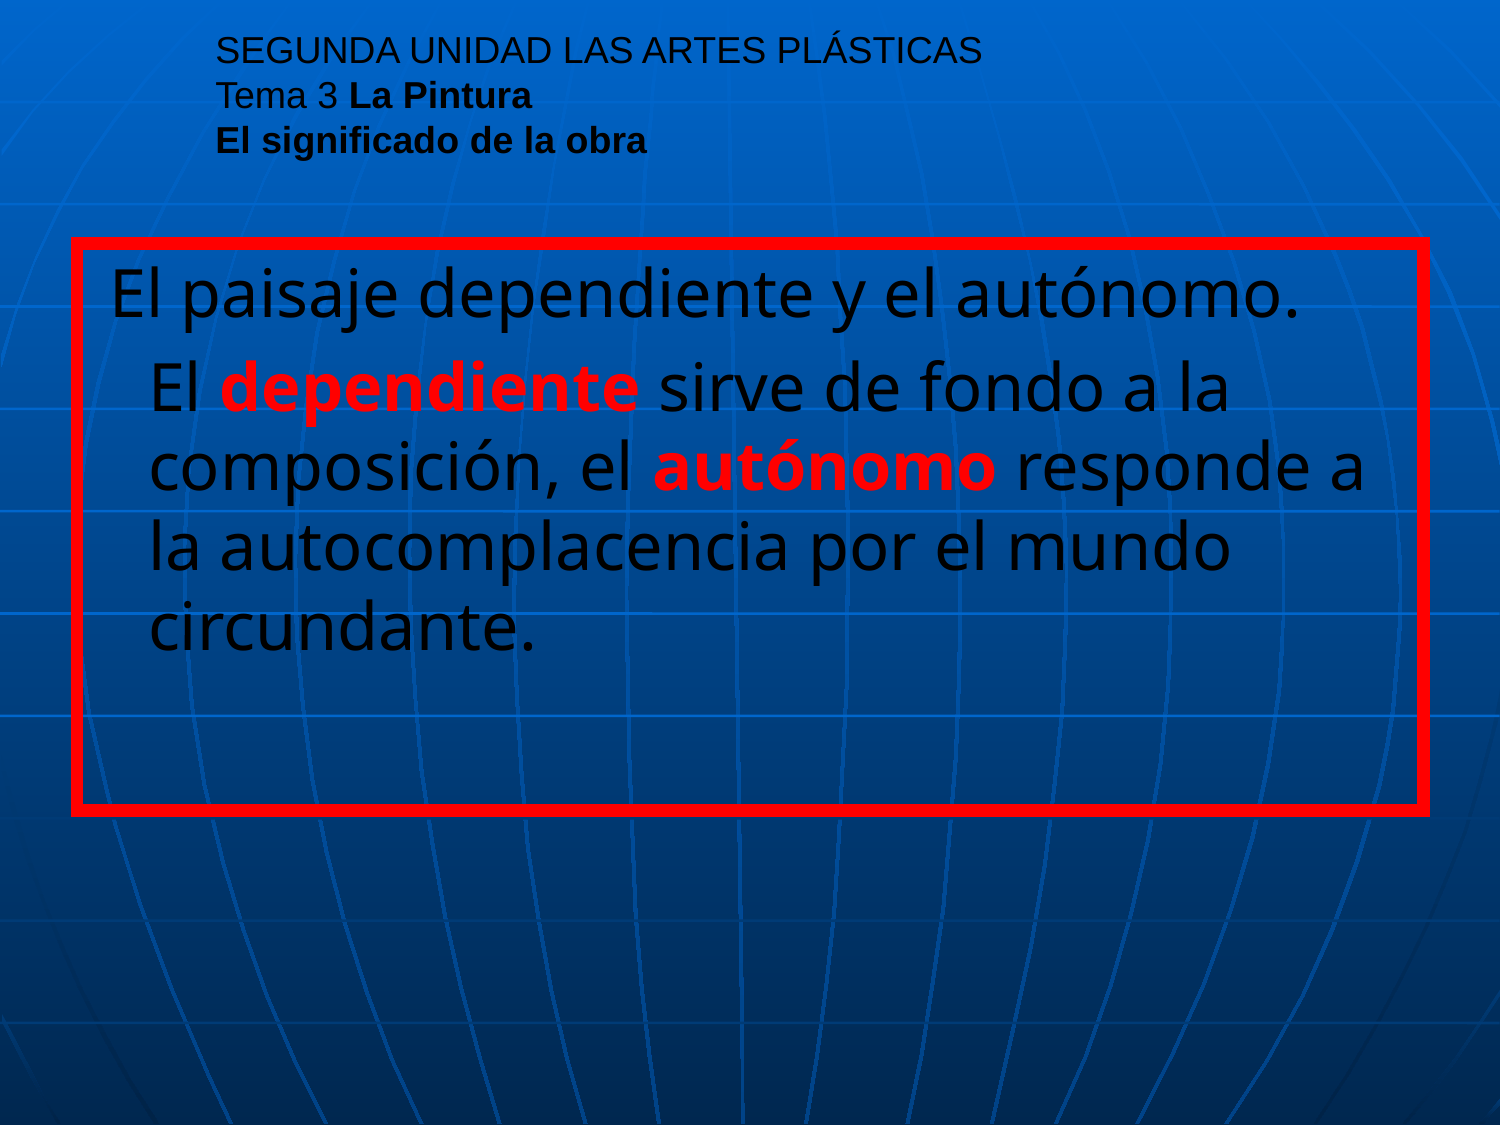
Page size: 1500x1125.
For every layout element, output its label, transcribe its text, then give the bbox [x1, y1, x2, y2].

title SEGUNDA UNIDAD LAS ARTES PLÁSTICAS Tema 3 La Pintura El significado de la obra [0, 0, 1200, 188]
list El paisaje dependiente y el autónomo. El dependiente sirve de fondo a la composición, el autónomo responde a la autocomplacencia por el mundo circundante. [76, 243, 1424, 811]
